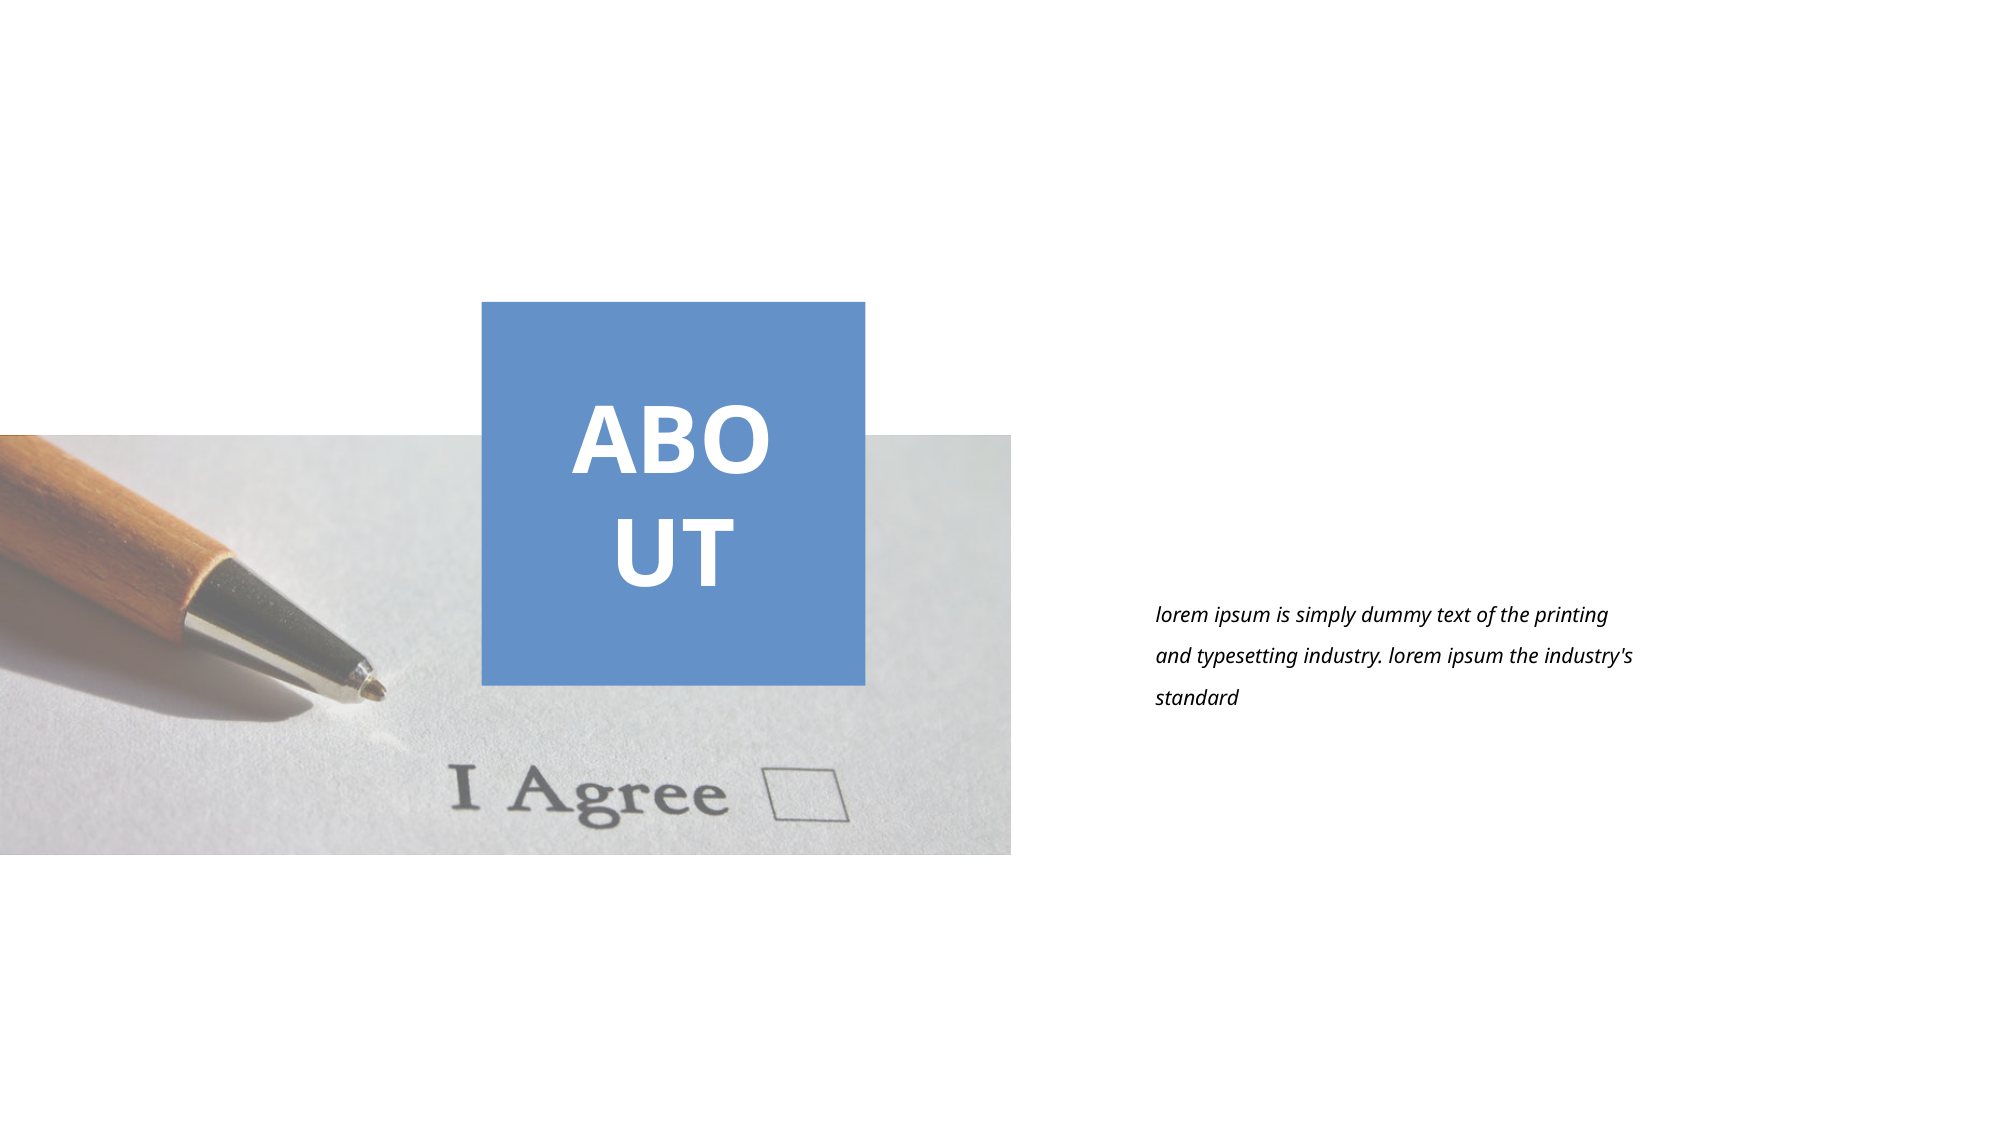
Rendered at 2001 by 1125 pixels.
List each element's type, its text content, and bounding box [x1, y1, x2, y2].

picture [0, 435, 1011, 855]
text_box lorem ipsum is simply dummy text of the printing and typesetting industry. lorem ipsum the industry's standard [1140, 577, 1664, 718]
text_box [481, 301, 866, 435]
text_box ABO UT [524, 372, 823, 435]
